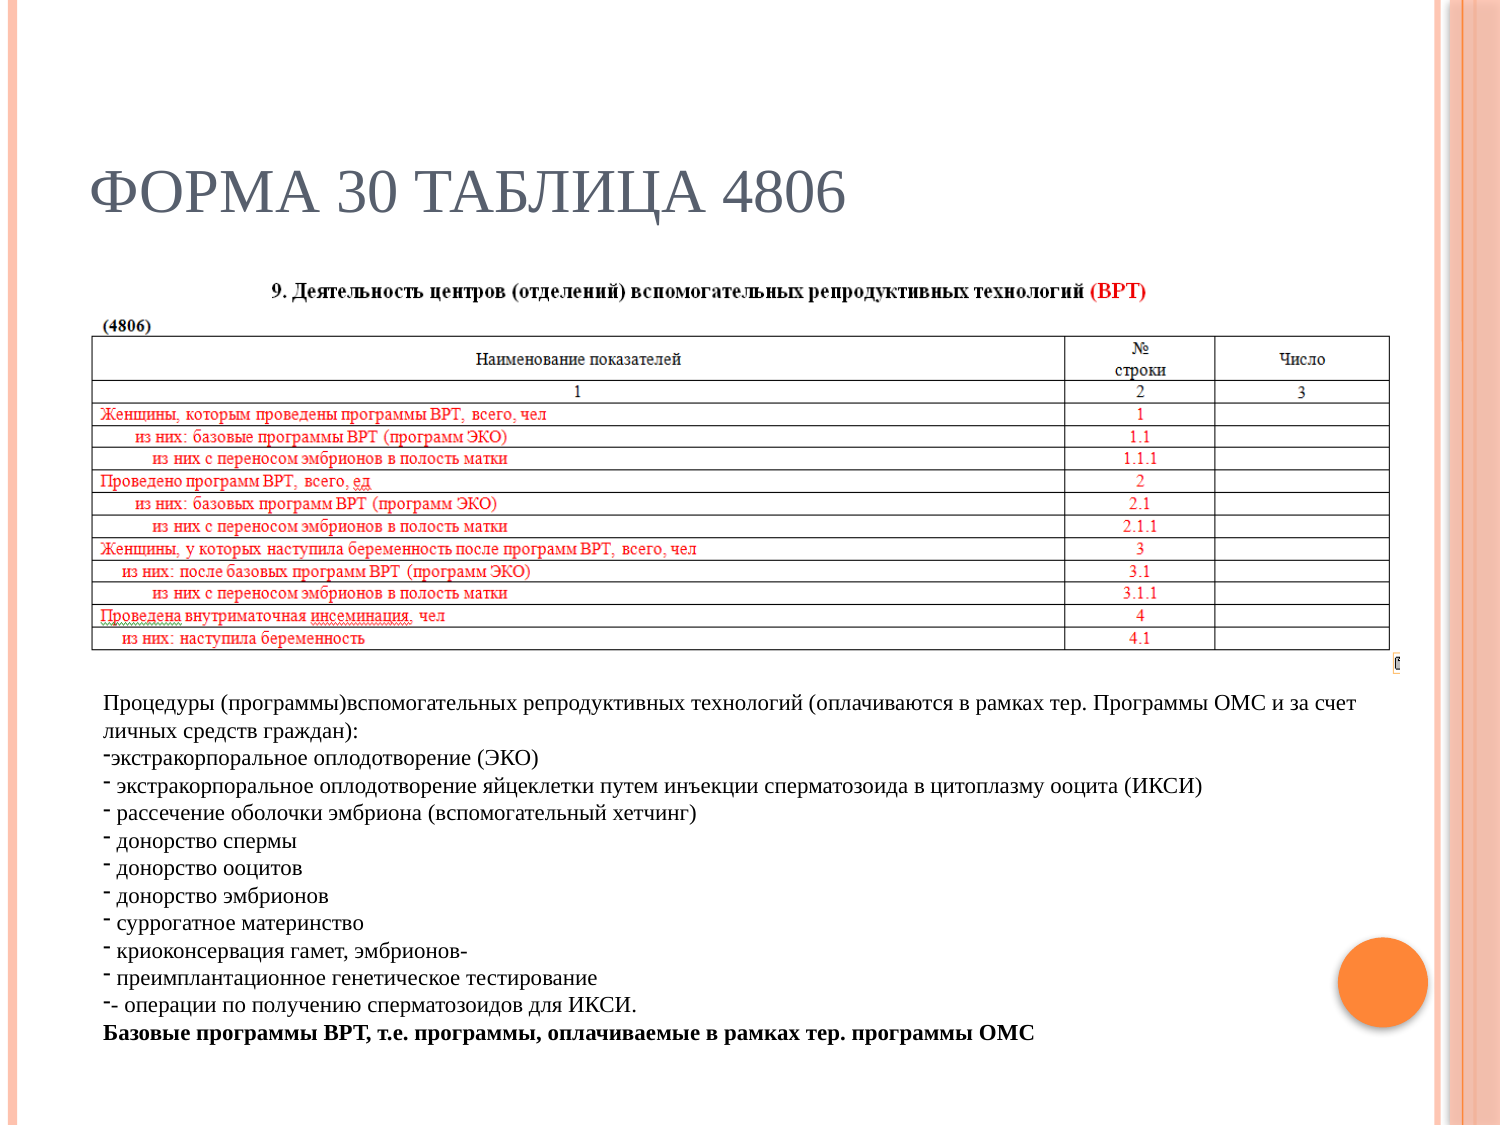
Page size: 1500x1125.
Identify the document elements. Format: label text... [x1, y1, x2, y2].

title Форма 30 Таблица 4806 [75, 45, 1300, 233]
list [52, 254, 1401, 717]
text_box Процедуры (программы)вспомогательных репродуктивных технологий (оплачиваются в рамках тер. Программы ОМС и за счет личных средств граждан): экстракорпоральное оплодотворение (ЭКО) экстракорпоральное оплодотворение яйцеклетки путем инъекции сперматозоида в цитоплазму ооцита (ИКСИ) рассечение оболочки эмбриона (вспомогательный хетчинг) донорство спермы донорство ооцитов донорство эмбрионов суррогатное материнство криоконсервация гамет, эмбрионов- преимплантационное генетическое тестирование - операции по получению сперматозоидов для ИКСИ. Базовые программы ВРТ, т.е. программы, оплачиваемые в рамках тер. программы ОМС [88, 727, 1376, 1053]
